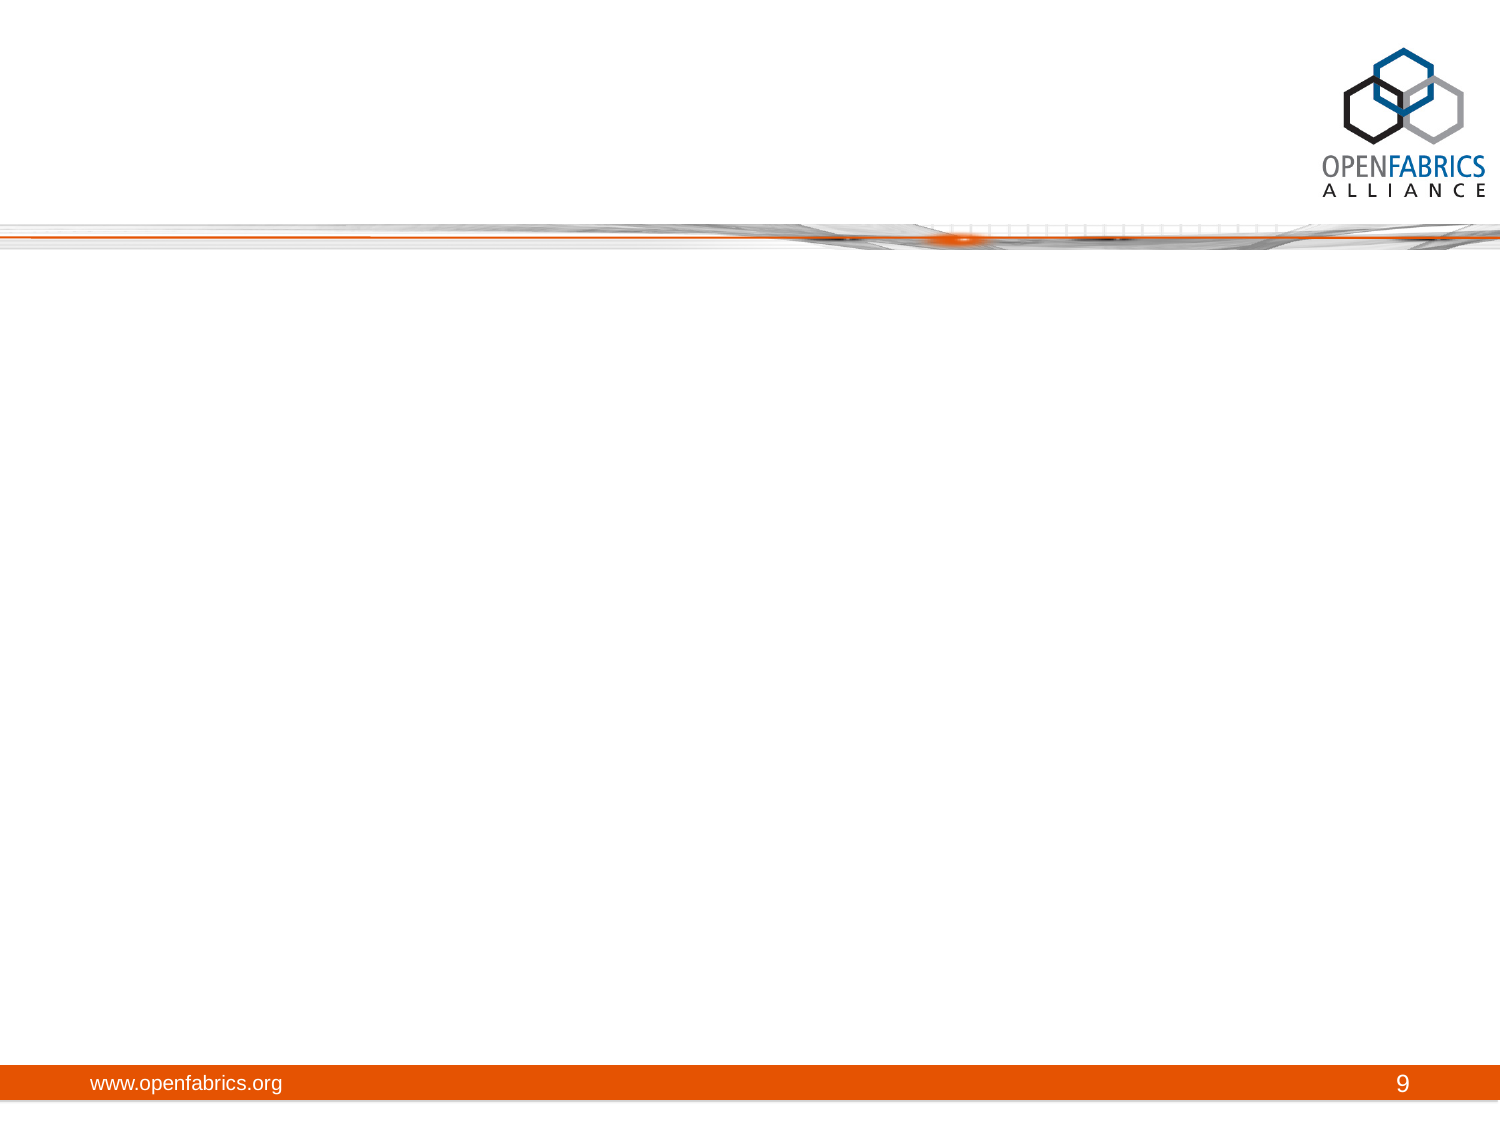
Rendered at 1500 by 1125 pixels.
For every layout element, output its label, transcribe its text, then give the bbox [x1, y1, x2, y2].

picture [1312, 37, 1494, 219]
picture [0, 239, 1500, 250]
footer www.openfabrics.org [75, 1052, 550, 1113]
slide_number 9 [1074, 1052, 1425, 1113]
picture [0, 224, 1500, 236]
